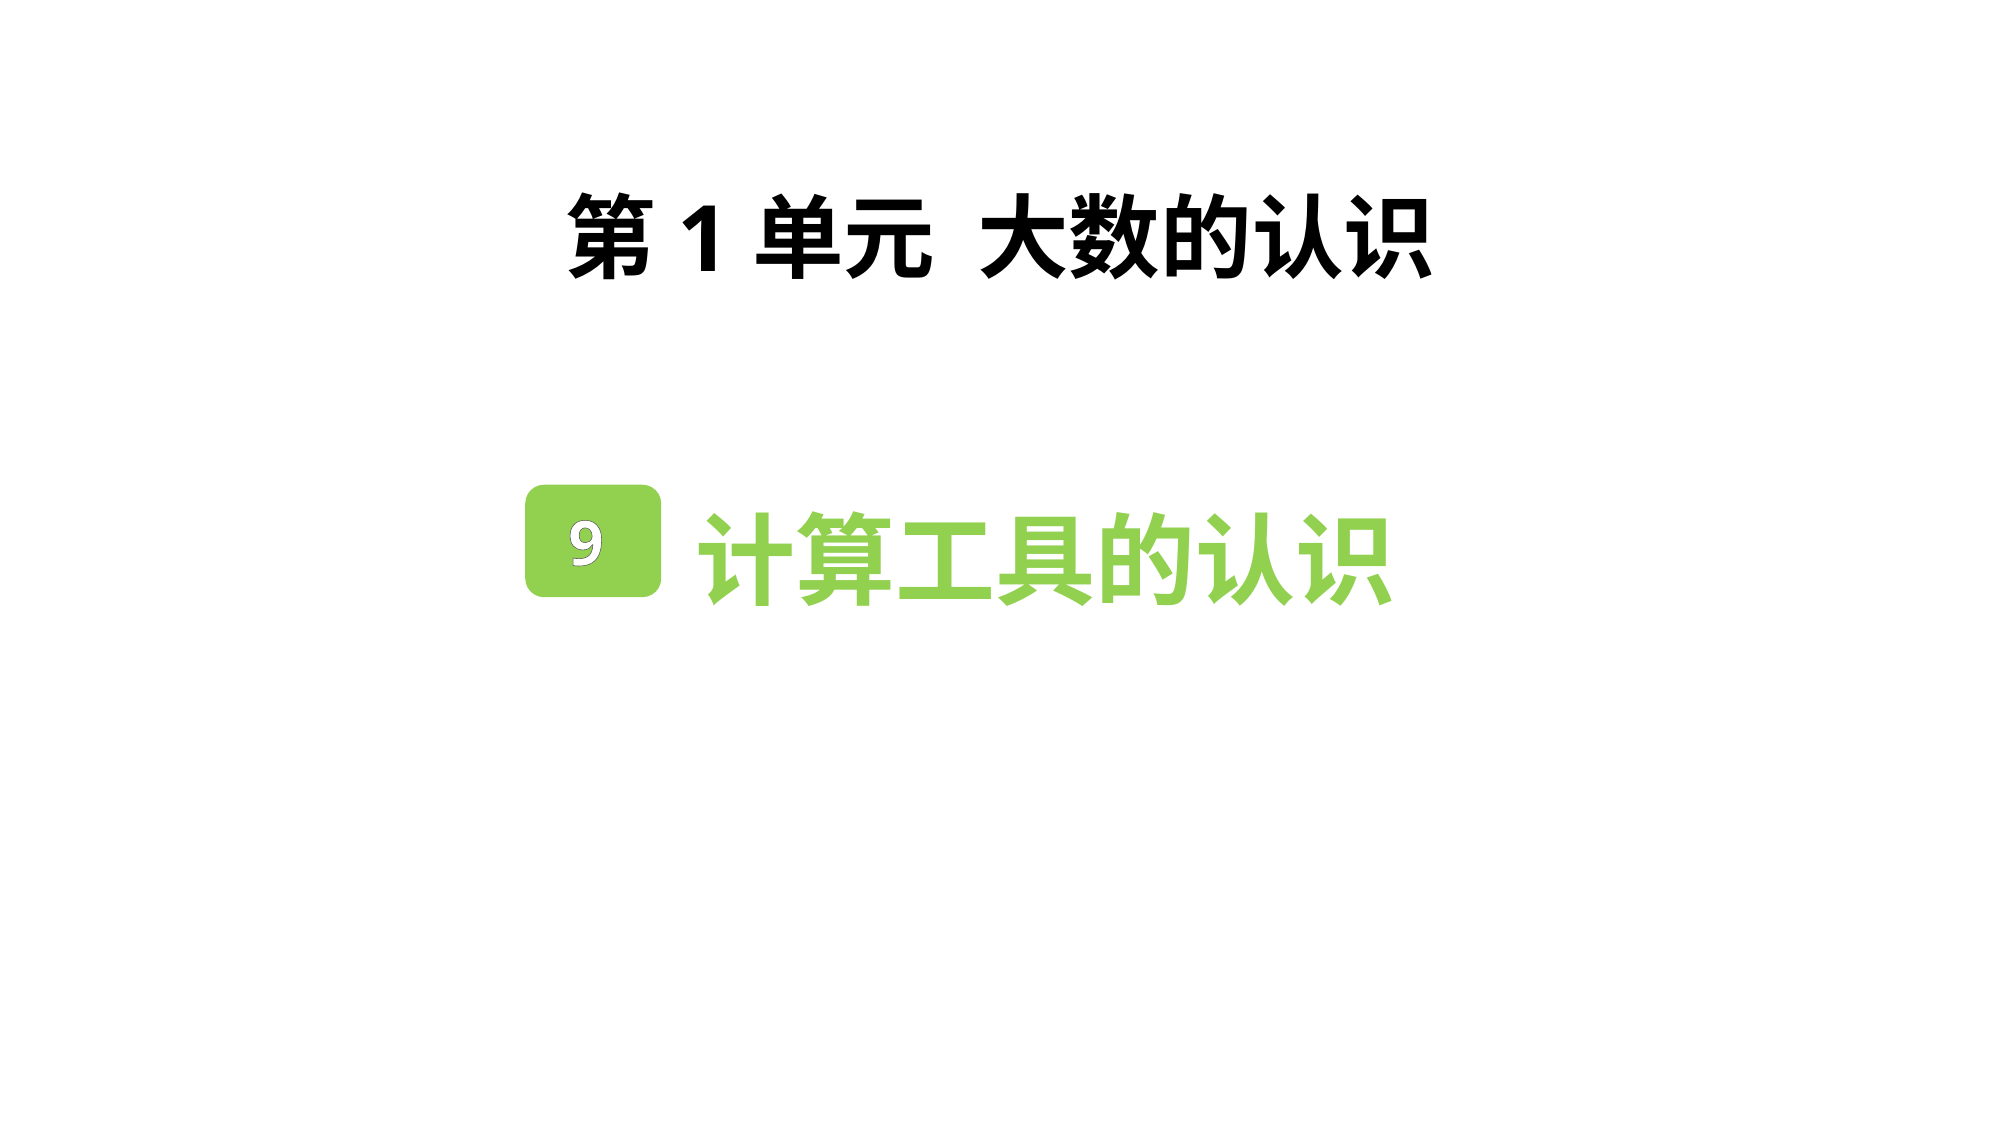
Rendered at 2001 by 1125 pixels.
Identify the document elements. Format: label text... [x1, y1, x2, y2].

text_box 第1单元 大数的认识 [0, 172, 2000, 298]
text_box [428, 430, 1662, 600]
